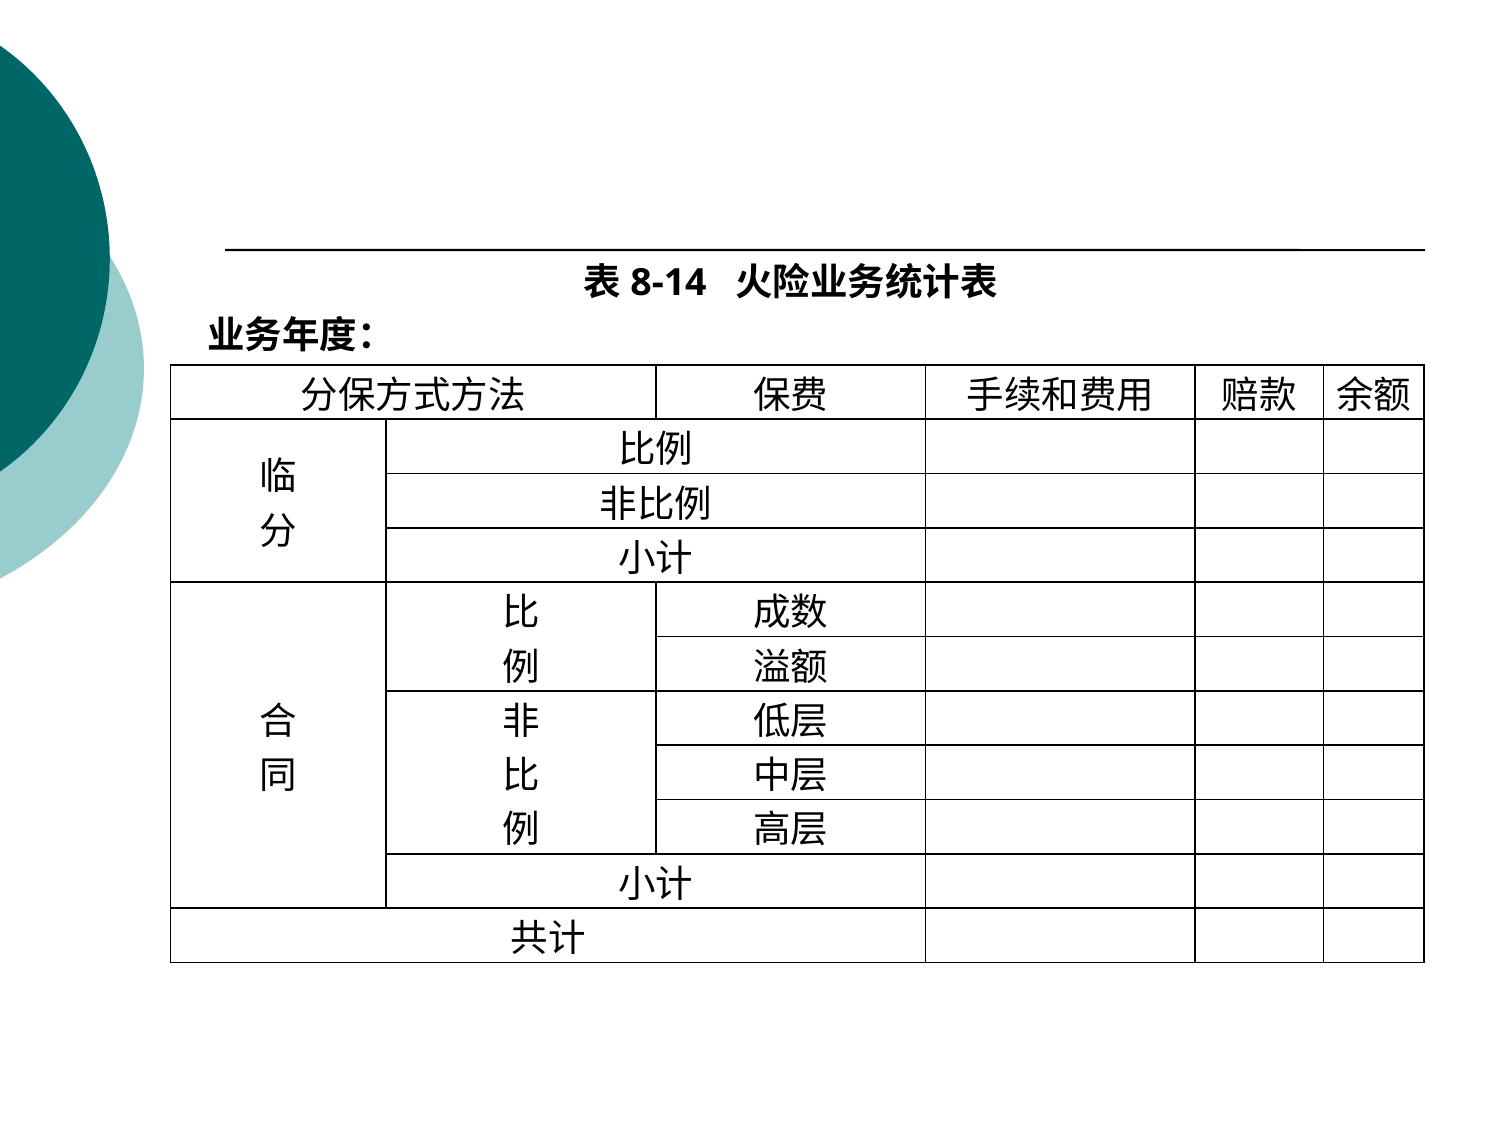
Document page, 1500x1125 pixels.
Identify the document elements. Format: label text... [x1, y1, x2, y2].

table_cell [1324, 529, 1423, 581]
table_cell 比例 [387, 420, 925, 473]
table_cell 非比例 [387, 474, 925, 527]
table_header 余额 [1324, 366, 1423, 418]
table_cell 小计 [387, 529, 925, 581]
table_cell [1196, 800, 1323, 853]
table_cell 非 比 例 [387, 692, 655, 853]
table_cell 高层 [657, 800, 925, 853]
table_cell [1324, 637, 1423, 690]
table_cell 低层 [657, 692, 925, 744]
table_cell [1196, 909, 1323, 962]
table_cell [926, 529, 1194, 581]
table_cell [1196, 692, 1323, 744]
table_header 分保方式方法 [171, 366, 655, 418]
table_cell [926, 800, 1194, 853]
table_cell [926, 855, 1194, 907]
table_cell [926, 474, 1194, 527]
table_cell 合 同 [171, 583, 385, 907]
table_cell [1196, 474, 1323, 527]
table_cell [1324, 800, 1423, 853]
table_cell [1324, 909, 1423, 962]
table_cell [926, 746, 1194, 799]
table_header 赔款 [1196, 366, 1323, 418]
table_cell 溢额 [657, 637, 925, 690]
table_cell 共计 [171, 909, 925, 962]
table_cell [926, 583, 1194, 636]
list 表8-14 火险业务统计表 业务年度： [140, 250, 1442, 362]
table_cell 临 分 [171, 420, 385, 581]
table_cell [1324, 692, 1423, 744]
table_cell 中层 [657, 746, 925, 799]
table_cell [1196, 420, 1323, 473]
table_cell 小计 [387, 855, 925, 907]
table_header 手续和费用 [926, 366, 1194, 418]
table_cell [1196, 529, 1323, 581]
table_cell [926, 909, 1194, 962]
table_cell [926, 637, 1194, 690]
table_cell 比 例 [387, 583, 655, 690]
table_cell [1324, 420, 1423, 473]
table_cell [1324, 855, 1423, 907]
table_cell 成数 [657, 583, 925, 636]
table_cell [1324, 583, 1423, 636]
table_cell [926, 692, 1194, 744]
table_cell [1196, 637, 1323, 690]
table_header 保费 [657, 366, 925, 418]
table_cell [1196, 746, 1323, 799]
table_cell [1196, 583, 1323, 636]
table_cell [926, 420, 1194, 473]
table_cell [1324, 474, 1423, 527]
table_cell [1324, 746, 1423, 799]
table_cell [1196, 855, 1323, 907]
